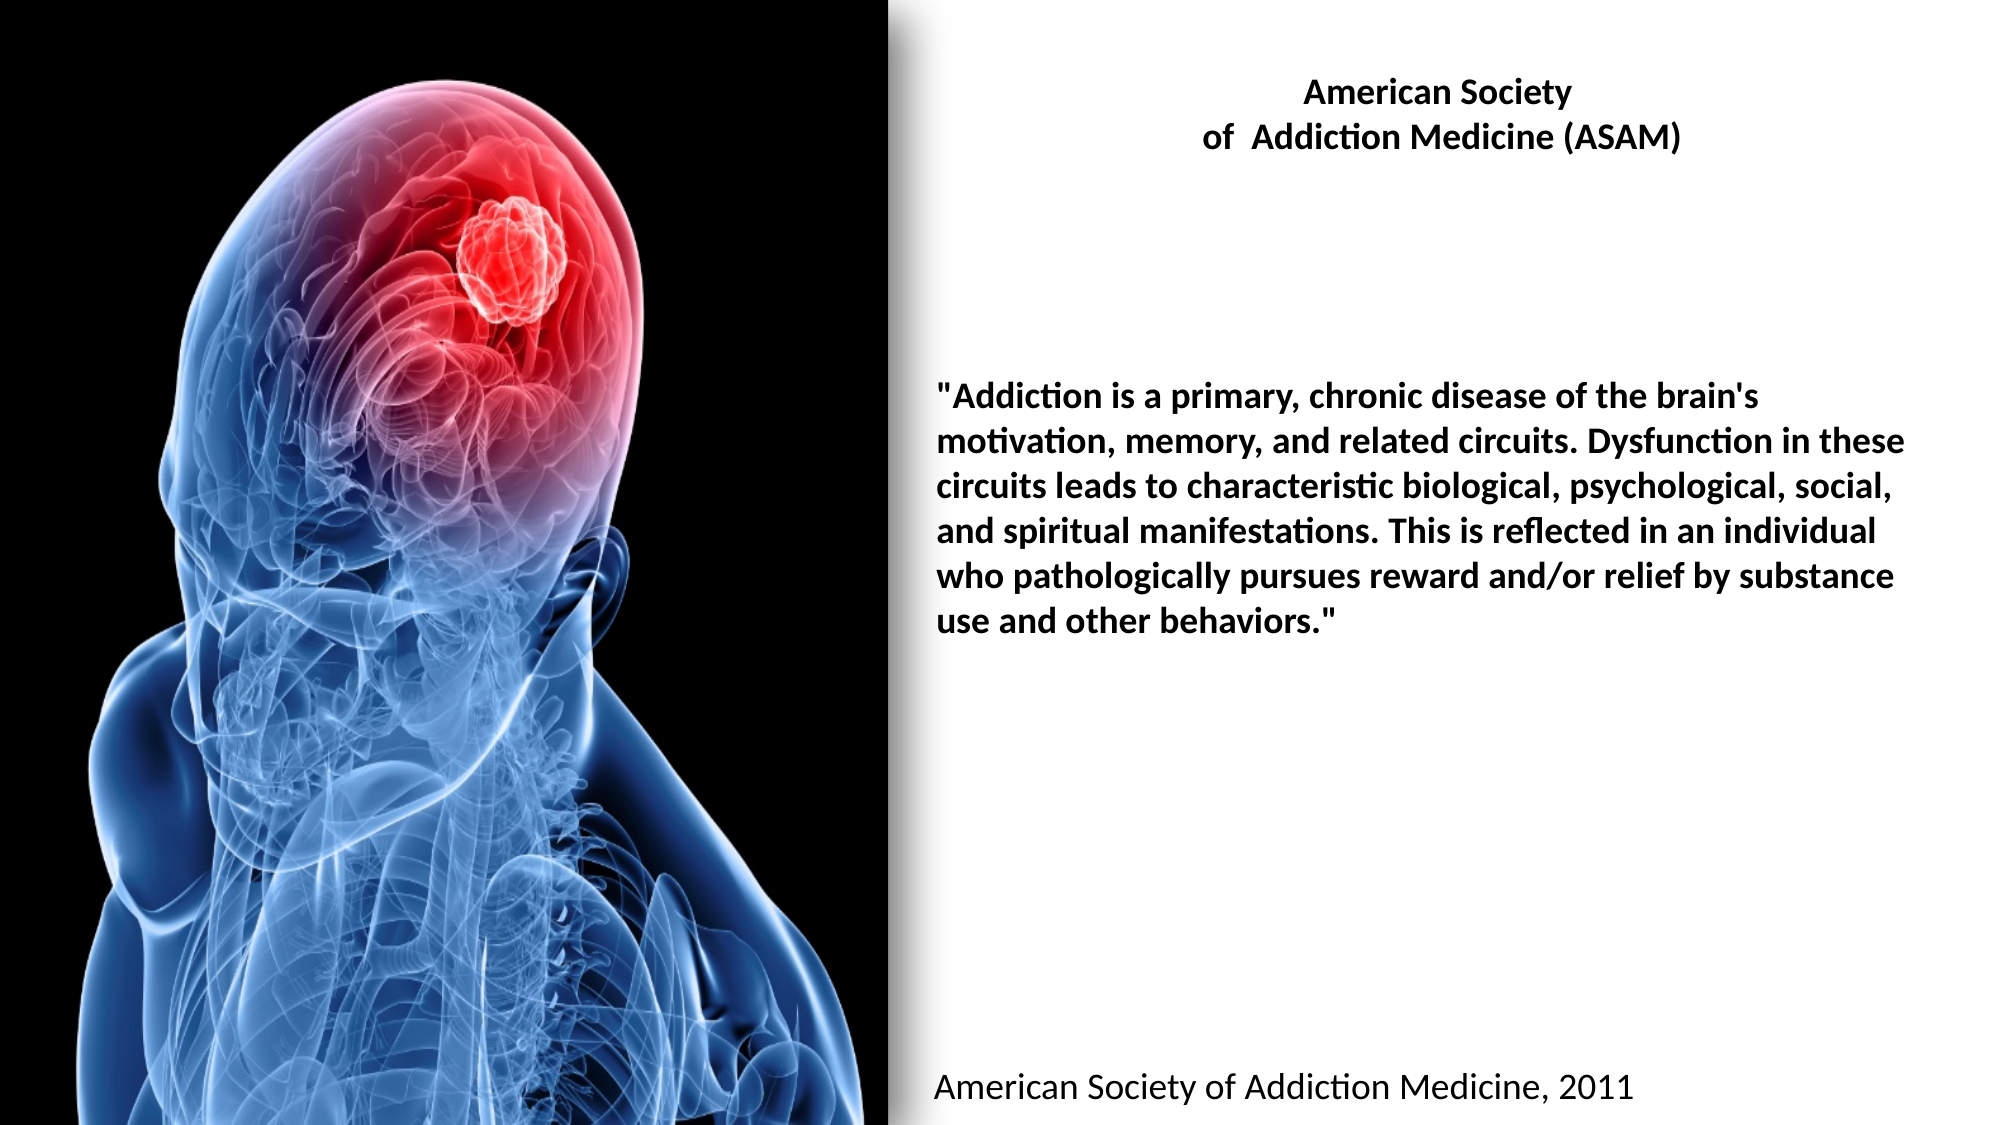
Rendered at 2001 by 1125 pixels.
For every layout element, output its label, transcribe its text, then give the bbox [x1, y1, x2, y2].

picture [0, 0, 889, 1125]
text_box [920, 368, 1965, 1054]
text_box American Society of Addiction Medicine, 2011 [919, 1054, 2000, 1115]
text_box American Society of Addiction Medicine (ASAM) [953, 59, 1931, 183]
text_box "Addiction is a primary, chronic disease of the brain's motivation, memory, and related circuits. Dysfunction in these circuits leads to characteristic biological, psychological, social, and spiritual manifestations. This is reflected in an individual who pathologically pursues reward and/or relief by substance use and other behaviors." [921, 363, 1922, 649]
